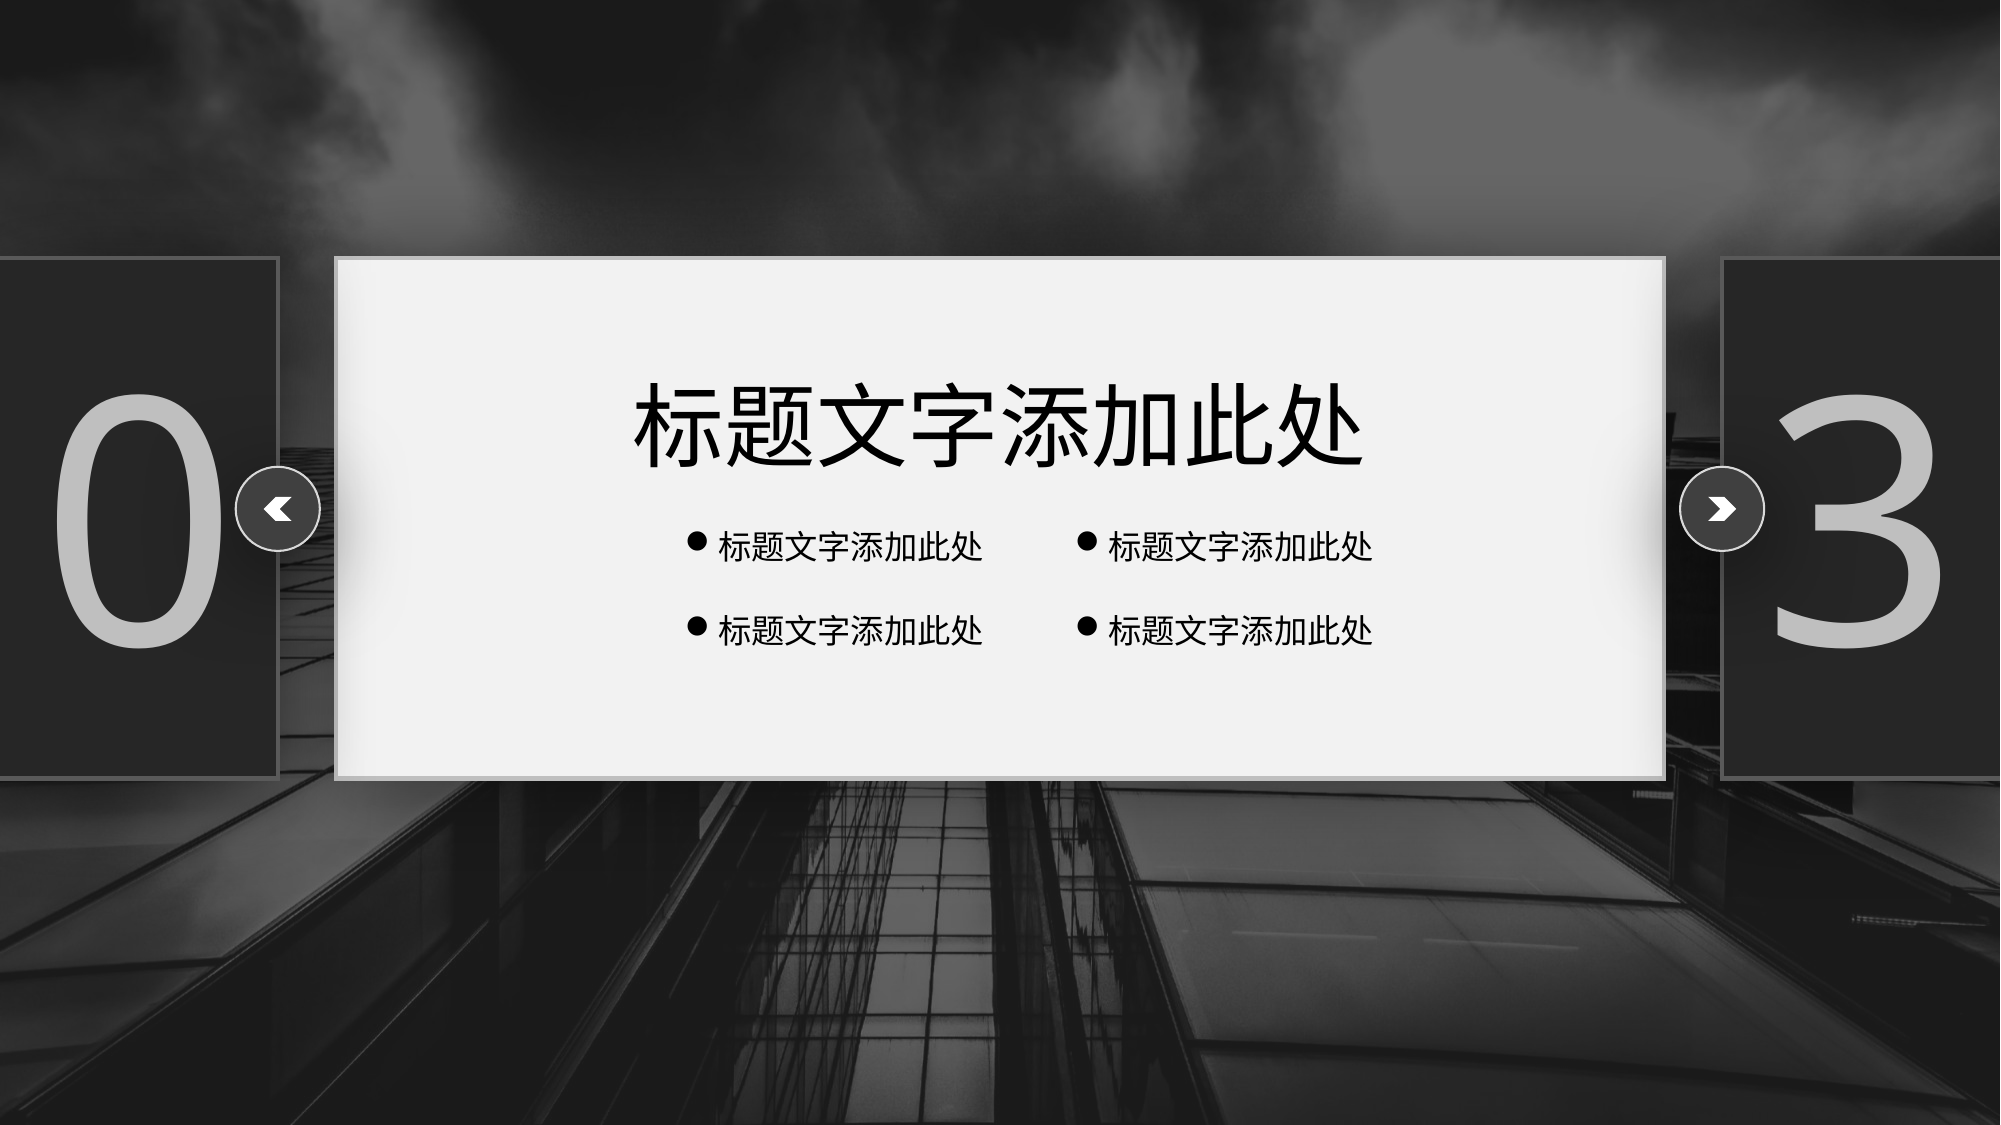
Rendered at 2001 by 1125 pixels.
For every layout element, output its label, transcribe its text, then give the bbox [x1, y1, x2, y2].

text_box 标题文字添加此处 [1007, 518, 1389, 574]
text_box 标题文字添加此处 [616, 603, 999, 658]
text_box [1680, 466, 1765, 551]
text_box 标题文字添加此处 [616, 518, 999, 574]
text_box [235, 466, 320, 551]
text_box 0 [25, 291, 253, 722]
text_box 标题文字添加此处 [1007, 603, 1389, 658]
text_box [335, 257, 1665, 779]
text_box [0, 257, 279, 780]
text_box [1721, 257, 2000, 780]
text_box 标题文字添加此处 [618, 361, 1382, 487]
text_box 3 [1747, 291, 1975, 722]
